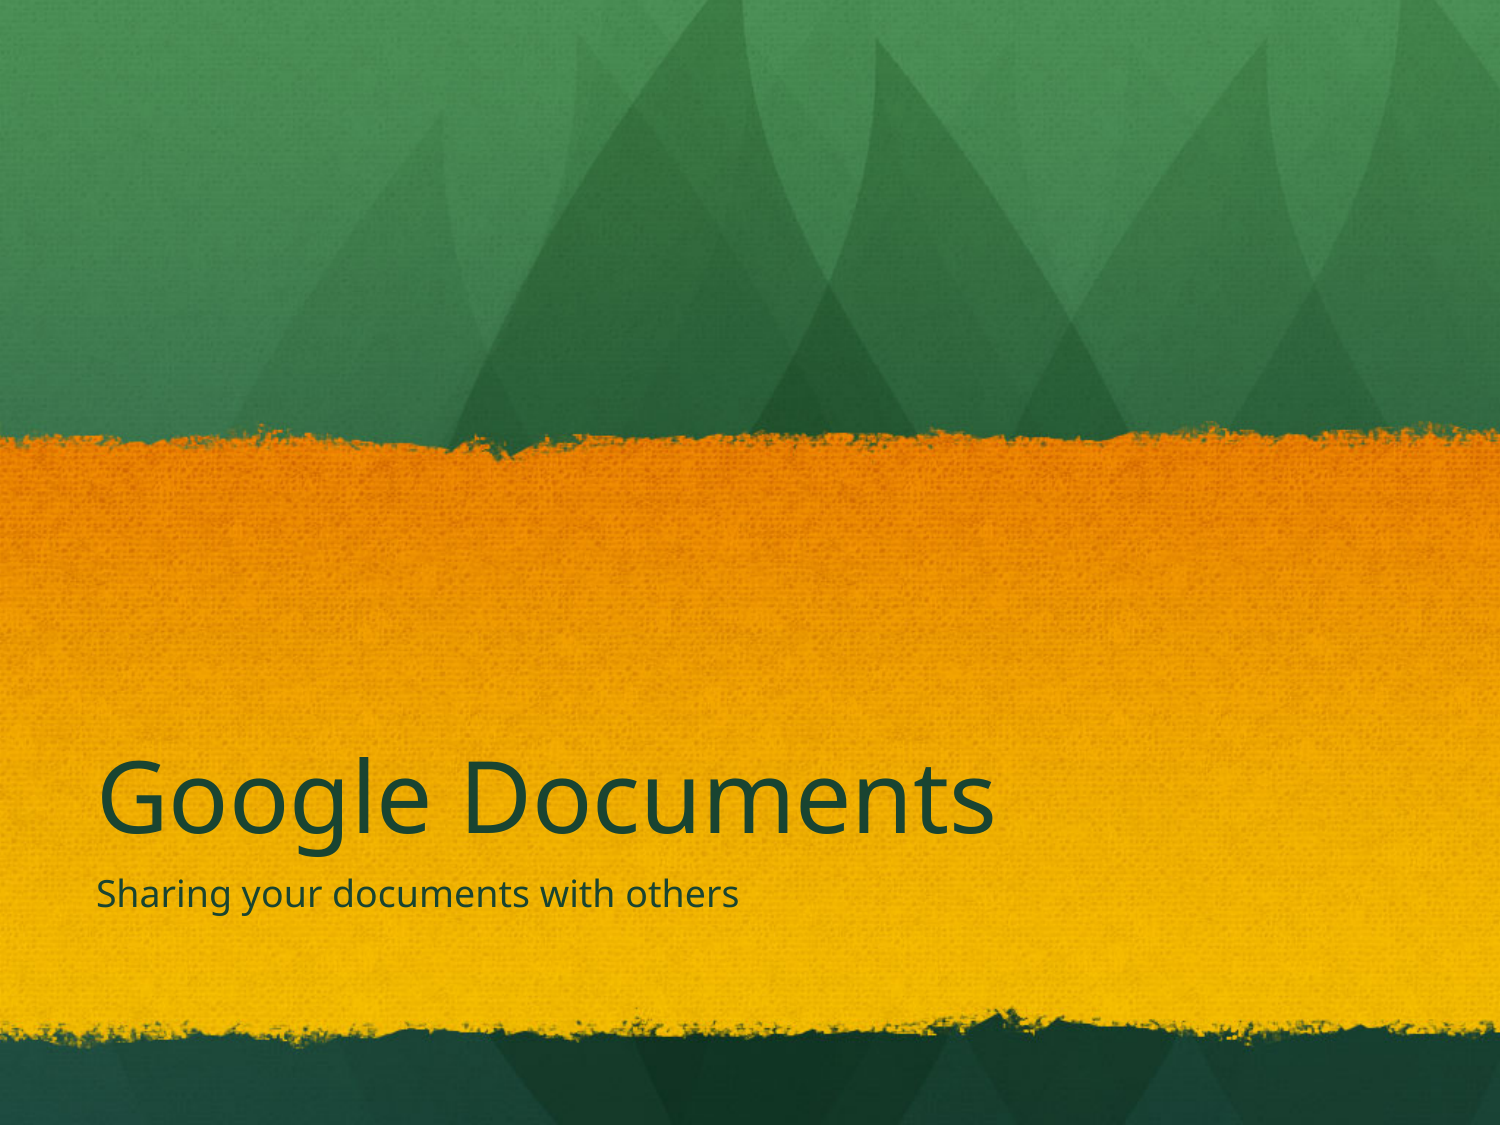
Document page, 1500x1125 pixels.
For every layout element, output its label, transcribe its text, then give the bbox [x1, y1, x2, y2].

title Google Documents [81, 619, 1262, 861]
subtitle Sharing your documents with others [81, 862, 1262, 1025]
picture [0, 0, 1500, 1125]
